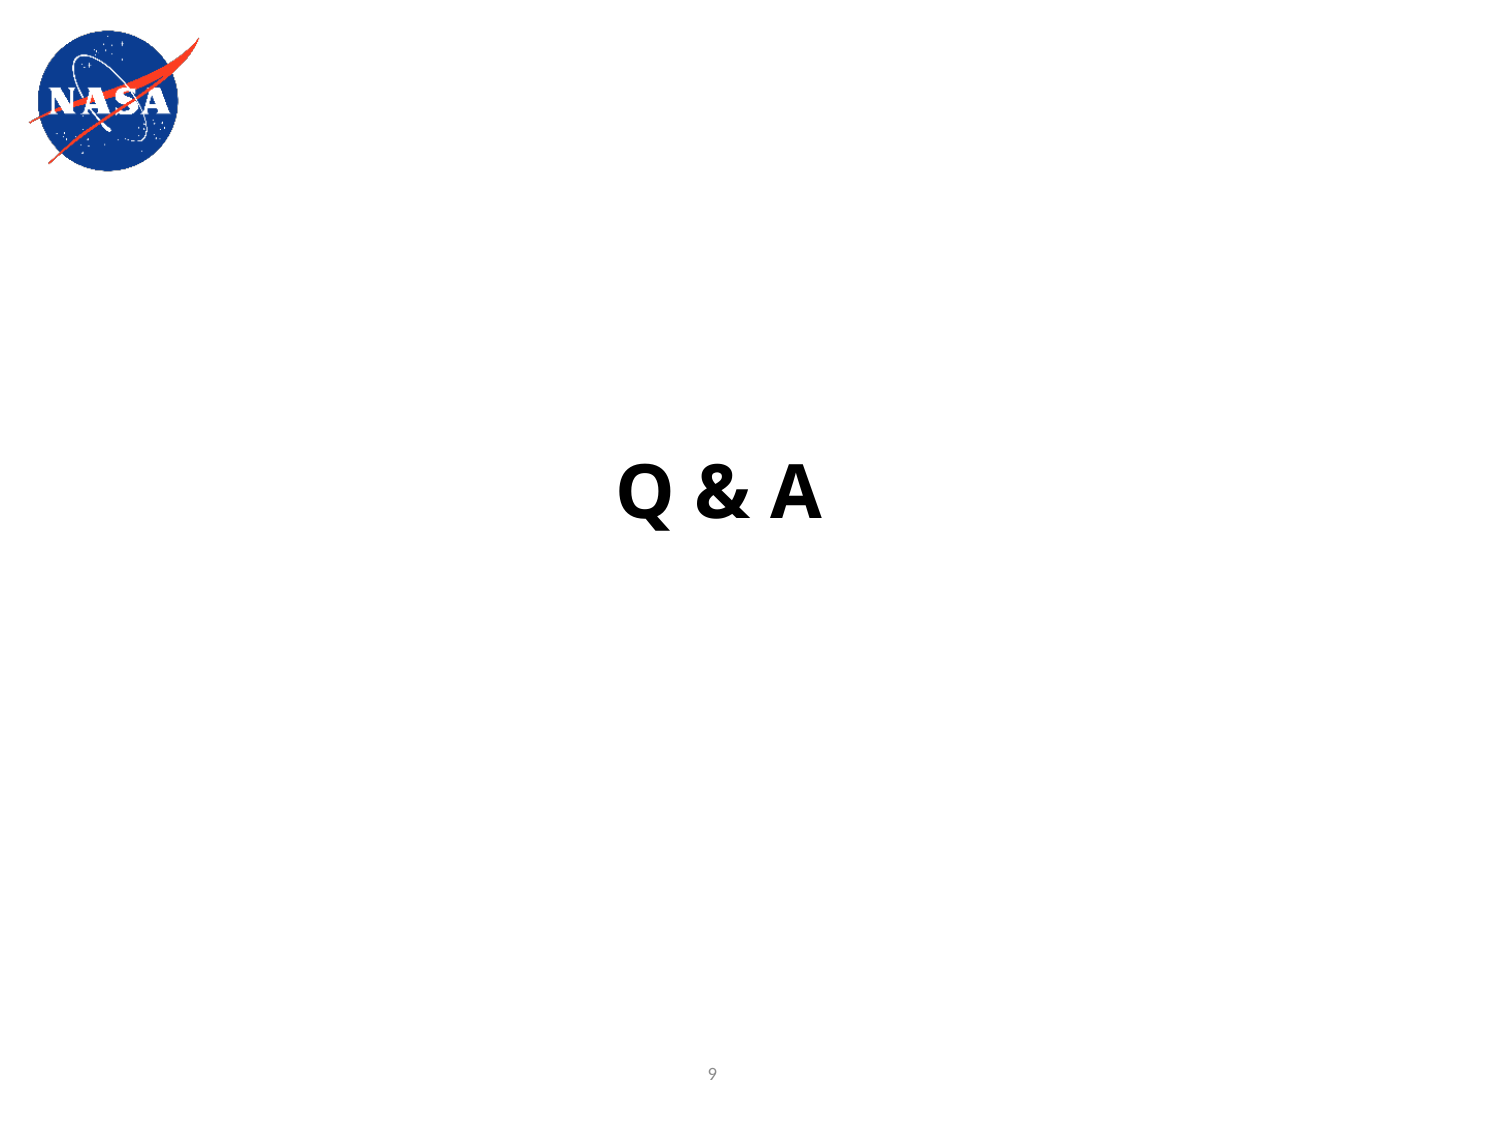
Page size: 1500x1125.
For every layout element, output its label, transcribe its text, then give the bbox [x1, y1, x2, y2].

title Q & A [0, 447, 1438, 552]
slide_number 9 [543, 1042, 882, 1103]
picture [0, 12, 292, 190]
